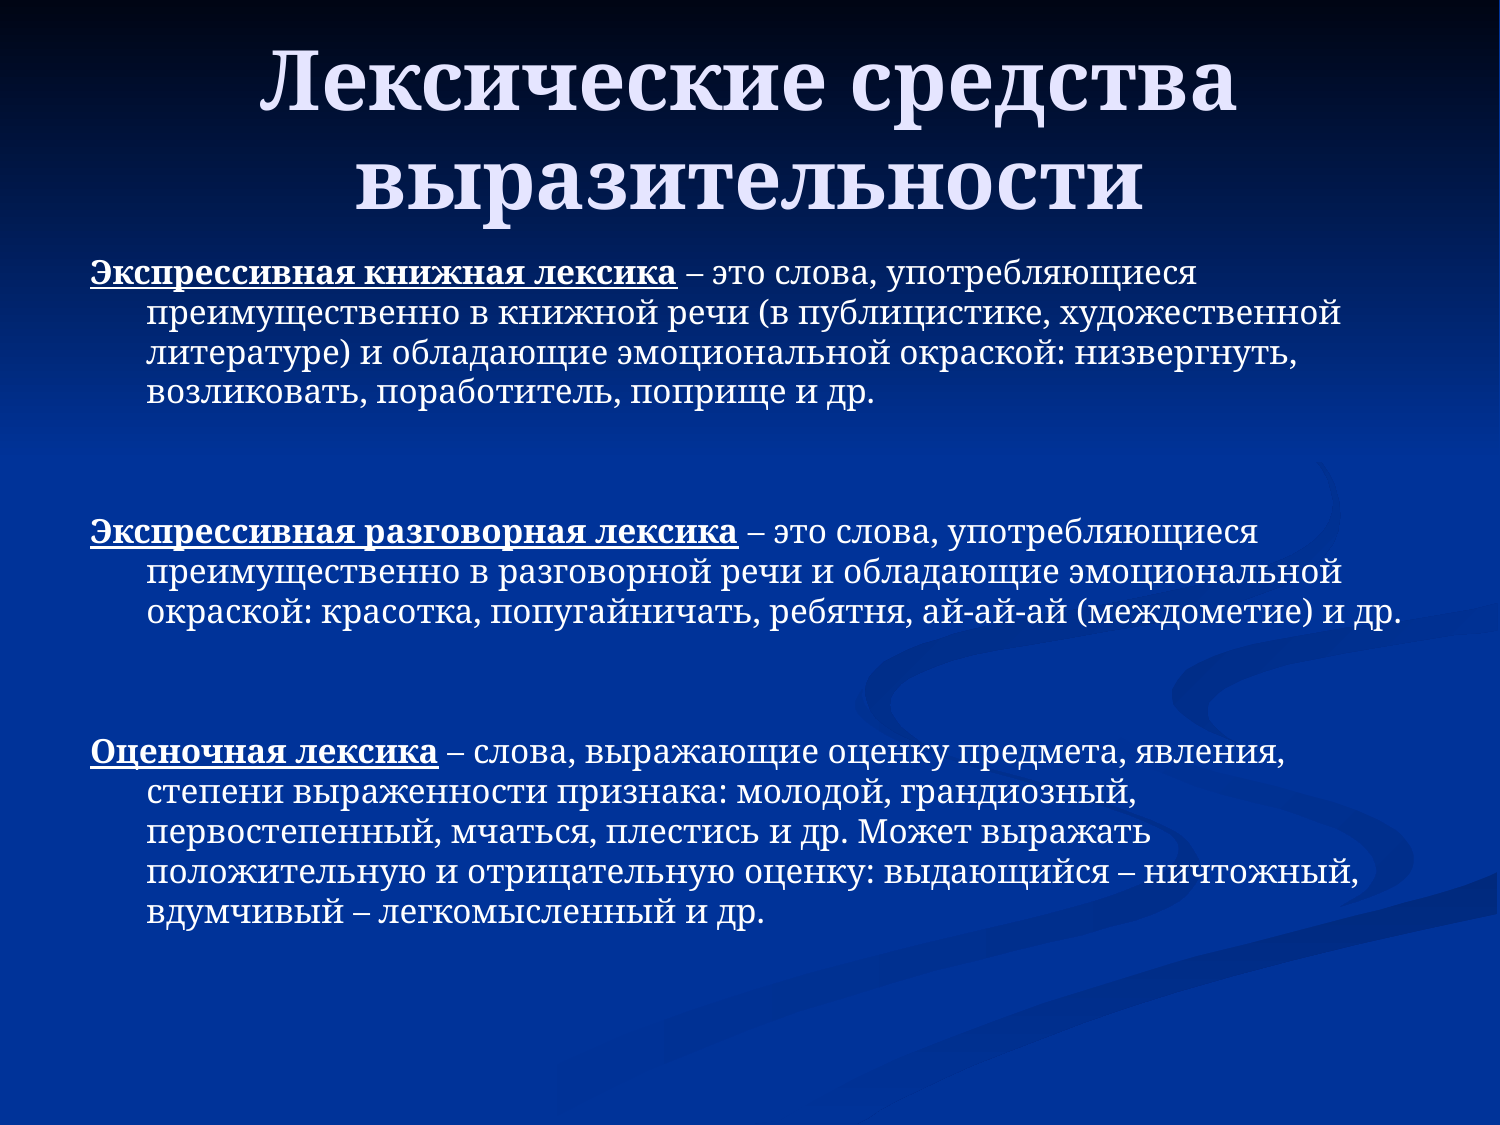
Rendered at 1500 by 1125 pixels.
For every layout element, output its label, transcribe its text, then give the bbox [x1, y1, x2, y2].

list Экспрессивная книжная лексика – это слова, употребляющиеся преимущественно в книжной речи (в публицистике, художественной литературе) и обладающие эмоциональной окраской: низвергнуть, возликовать, поработитель, поприще и др. Экспрессивная разговорная лексика – это слова, употребляющиеся преимущественно в разговорной речи и обладающие эмоциональной окраской: красотка, попугайничать, ребятня, ай-ай-ай (междометие) и др. Оценочная лексика – слова, выражающие оценку предмета, явления, степени выраженности признака: молодой, грандиозный, первостепенный, мчаться, плестись и др. Может выражать положительную и отрицательную оценку: выдающийся – ничтожный, вдумчивый – легкомысленный и др. [74, 243, 1426, 1083]
title Лексические средства выразительности [74, 44, 1426, 209]
